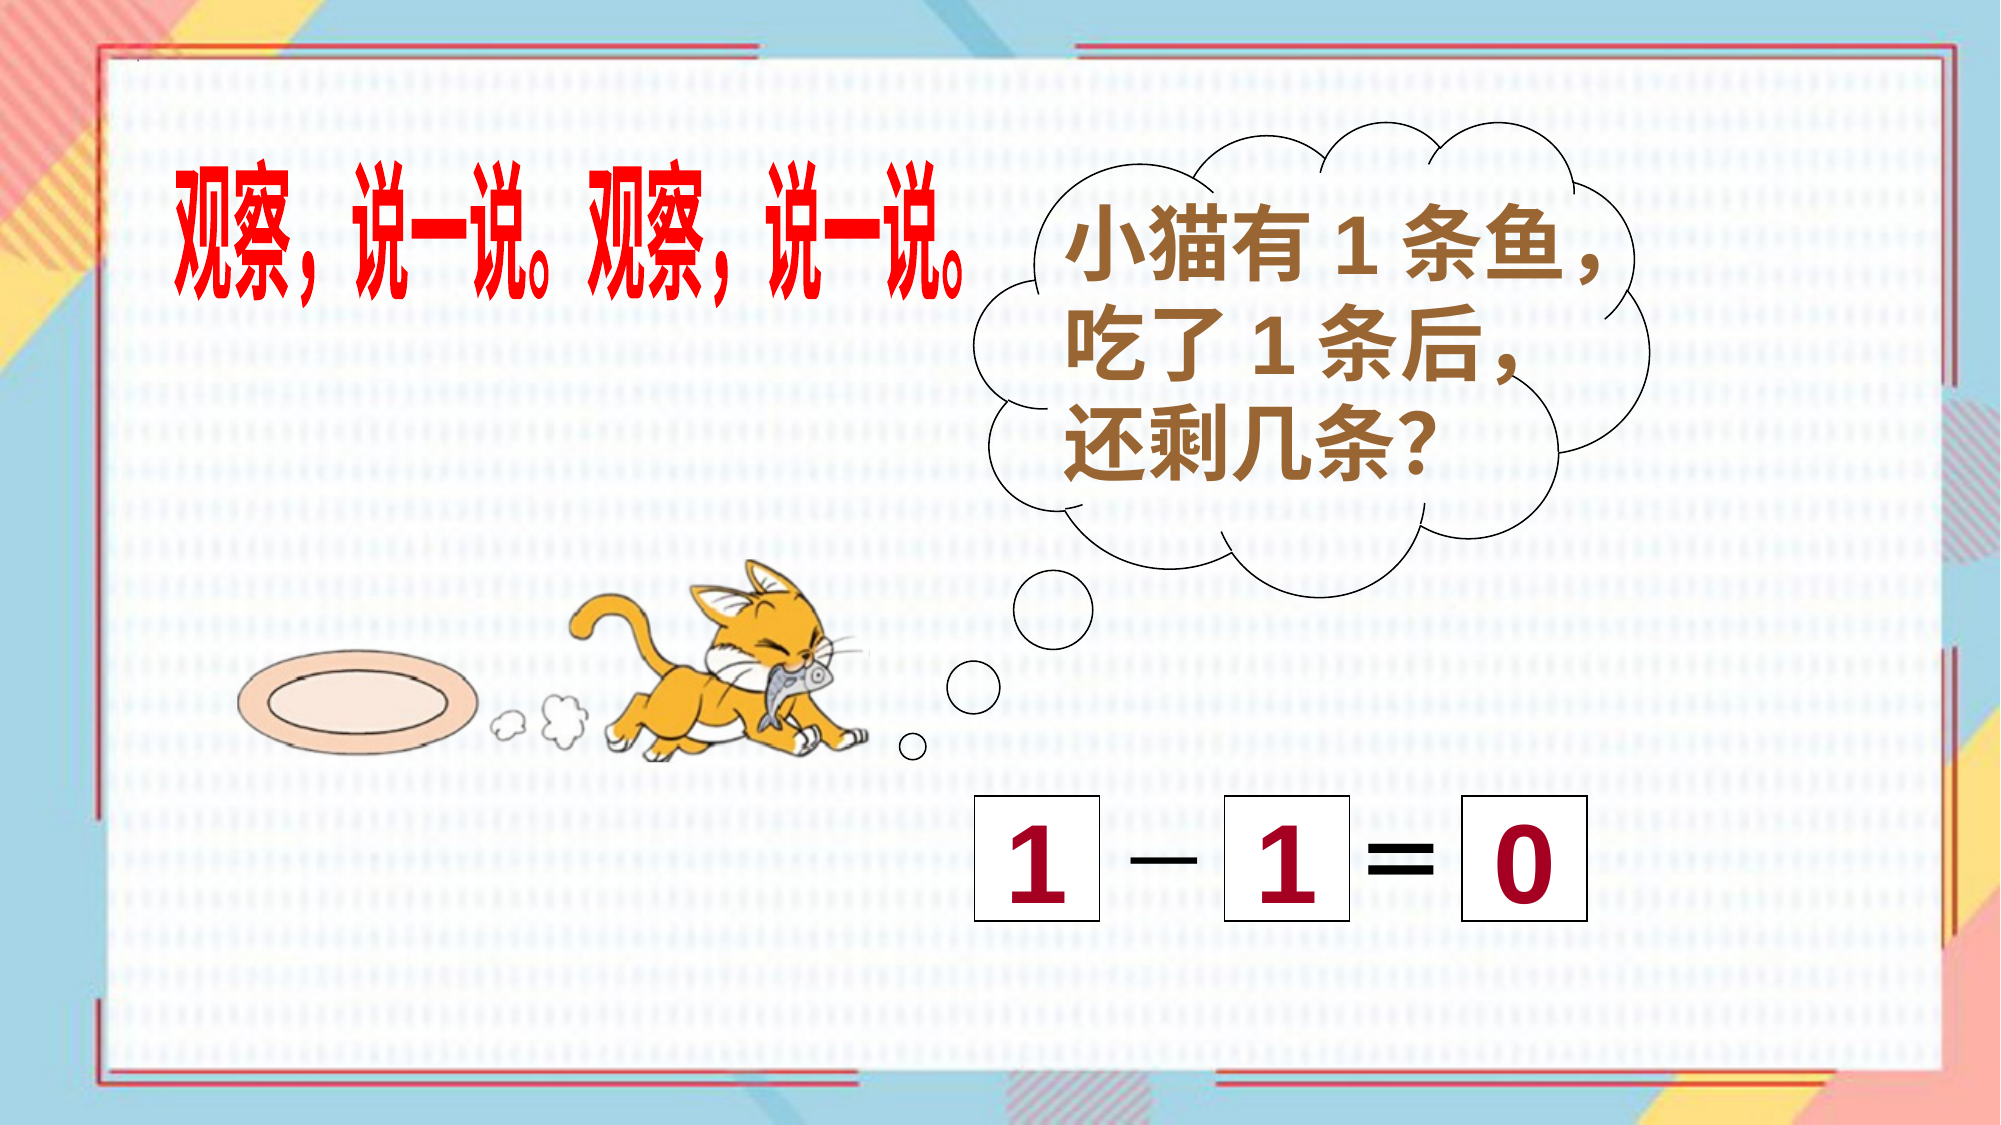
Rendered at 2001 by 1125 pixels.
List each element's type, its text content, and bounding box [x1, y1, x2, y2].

text_box [1013, 570, 1093, 650]
text_box － [1103, 795, 1225, 922]
text_box 0 [1463, 795, 1587, 921]
text_box 小猫有1条鱼，吃了1条后，还剩几条？ [1049, 183, 1650, 499]
text_box [1078, 122, 1576, 183]
text_box 1 [1225, 795, 1340, 921]
text_box [973, 213, 1545, 598]
text_box 1 [974, 795, 1100, 921]
picture [0, 0, 2001, 1125]
text_box [947, 661, 1000, 714]
text_box ＝ [1340, 795, 1463, 922]
text_box [899, 733, 926, 760]
